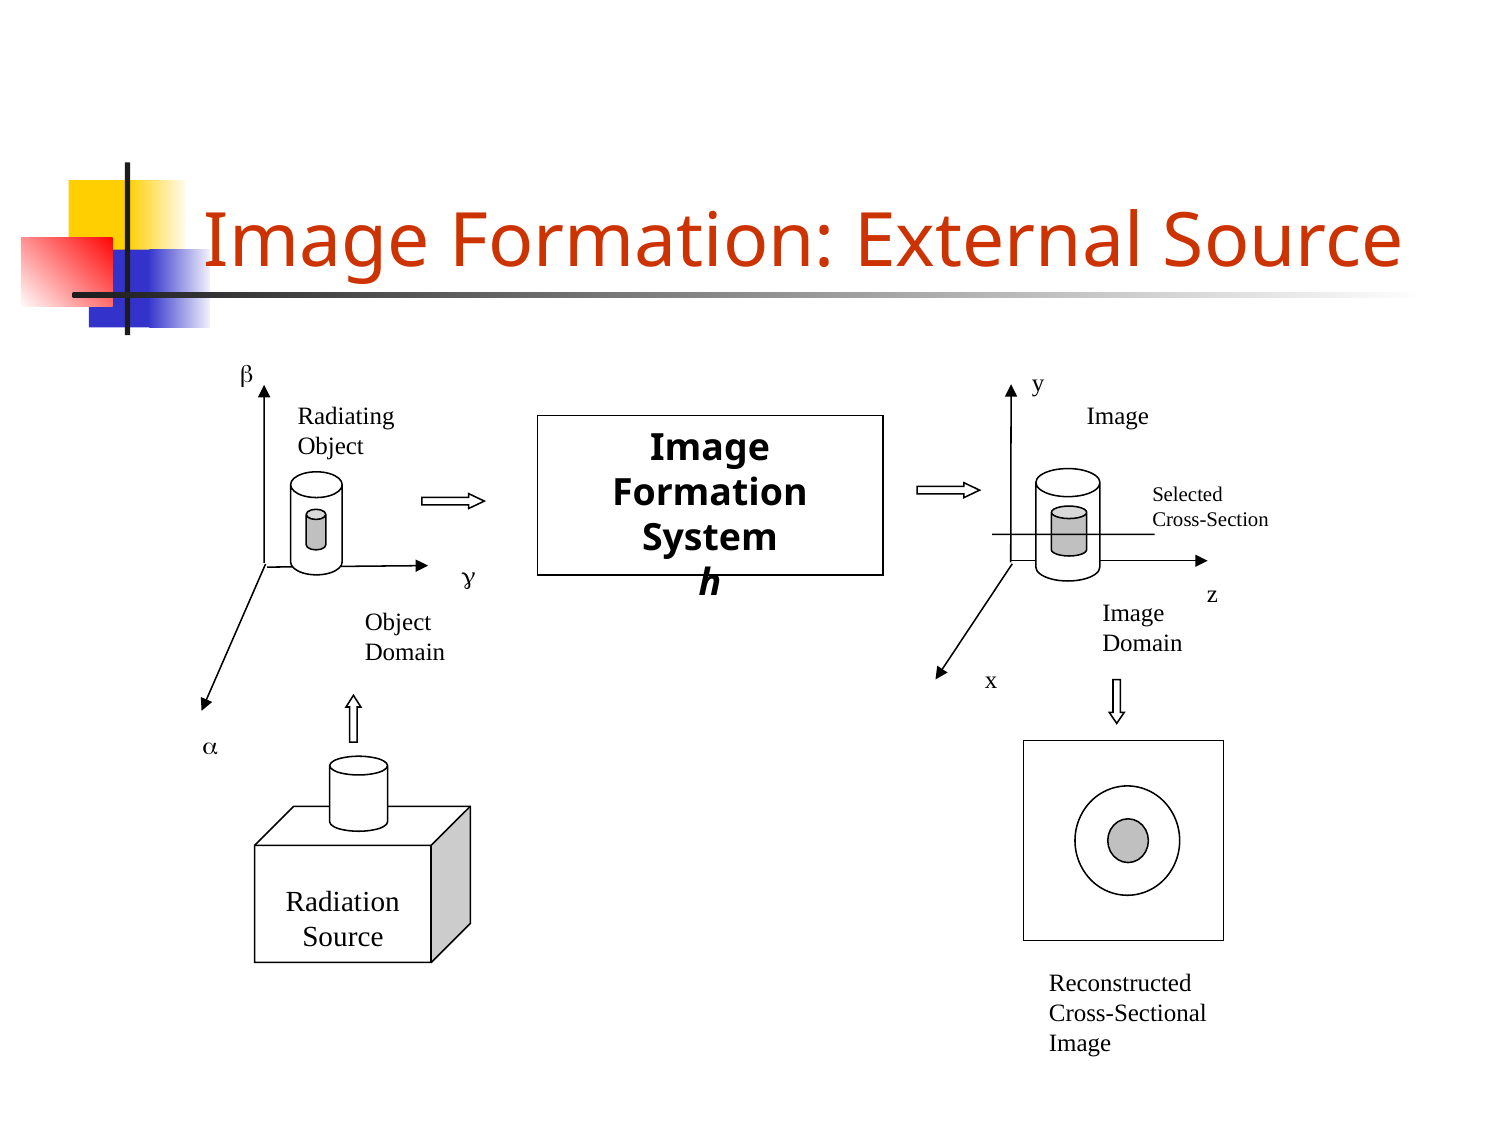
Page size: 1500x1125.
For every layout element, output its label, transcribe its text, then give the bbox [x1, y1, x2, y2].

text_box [187, 349, 1288, 1035]
title Image Formation: External Source [188, 101, 1468, 289]
